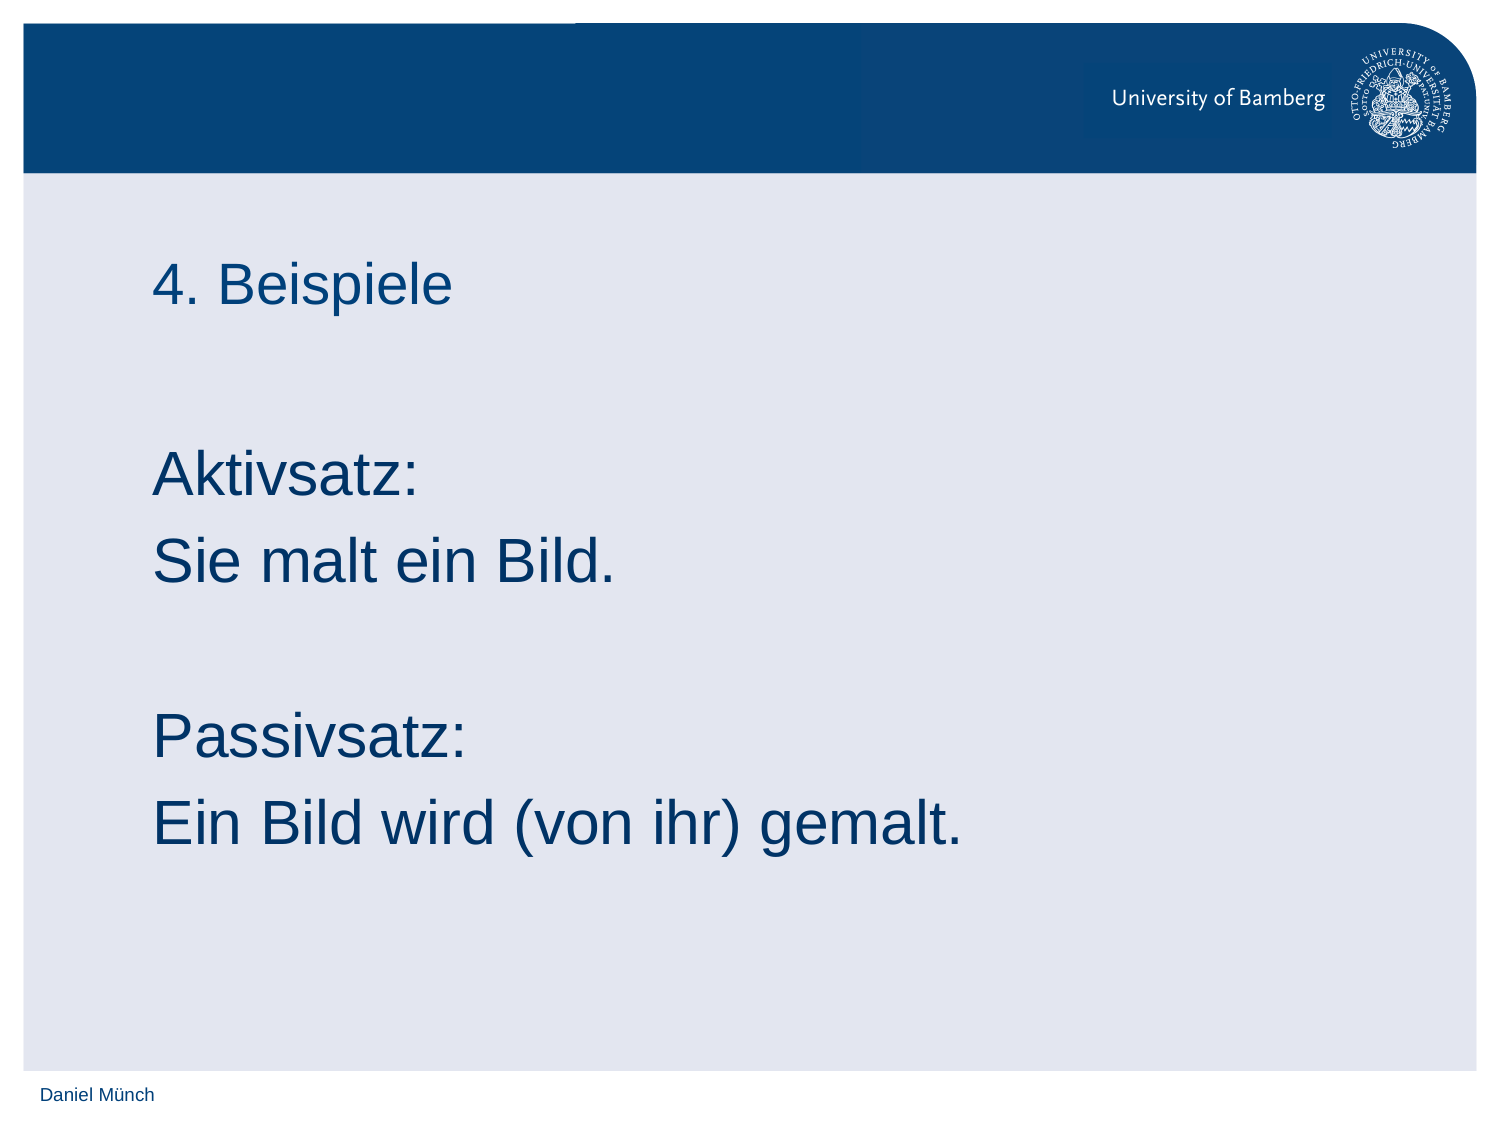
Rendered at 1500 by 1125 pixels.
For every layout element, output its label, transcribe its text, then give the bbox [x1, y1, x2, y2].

title 4. Beispiele [137, 187, 1363, 375]
list Aktivsatz: Sie malt ein Bild. Passivsatz: Ein Bild wird (von ihr) gemalt. [137, 425, 1436, 1008]
picture [0, 0, 1500, 1125]
